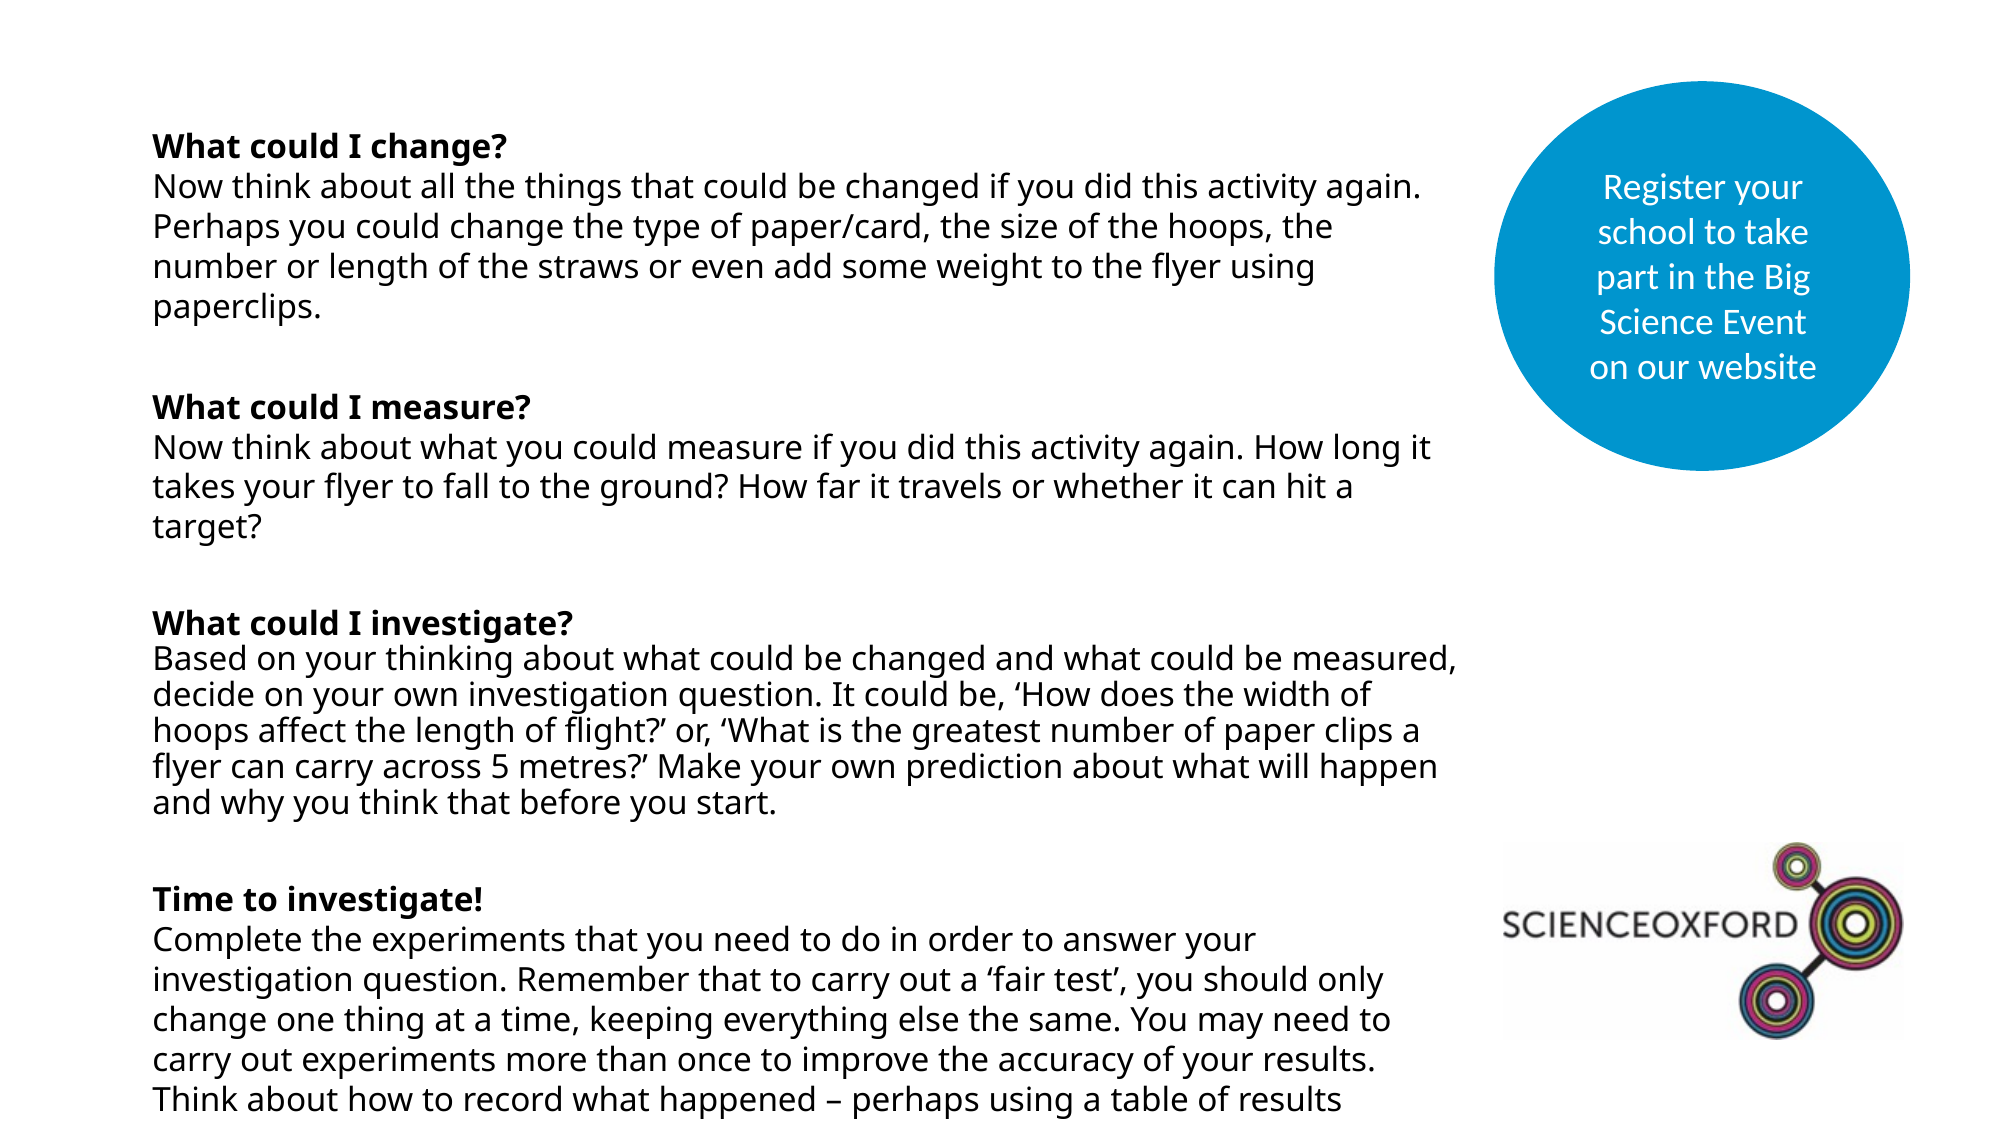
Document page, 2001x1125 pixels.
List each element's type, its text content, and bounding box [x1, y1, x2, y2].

picture [1502, 842, 1904, 1040]
list What could I change? Now think about all the things that could be changed if you did this activity again. Perhaps you could change the type of paper/card, the size of the hoops, the number or length of the straws or even add some weight to the flyer using paperclips. What could I measure? Now think about what you could measure if you did this activity again. How long it takes your flyer to fall to the ground? How far it travels or whether it can hit a target? What could I investigate? Based on your thinking about what could be changed and what could be measured, decide on your own investigation question. It could be, ‘How does the width of hoops affect the length of flight?’ or, ‘What is the greatest number of paper clips a flyer can carry across 5 metres?’ Make your own prediction about what will happen and why you think that before you start. Time to investigate! Complete the experiments that you need to do in order to answer your investigation question. Remember that to carry out a ‘fair test’, you should only change one thing at a time, keeping everything else the same. You may need to carry out experiments more than once to improve the accuracy of your results. Think about how to record what happened – perhaps using a table of results showing your measurements, or take photos or videos. Was your prediction correct? [137, 117, 1480, 1097]
text_box [1493, 80, 1912, 472]
text_box Register your school to take part in the Big Science Event on our website [1561, 154, 1846, 395]
